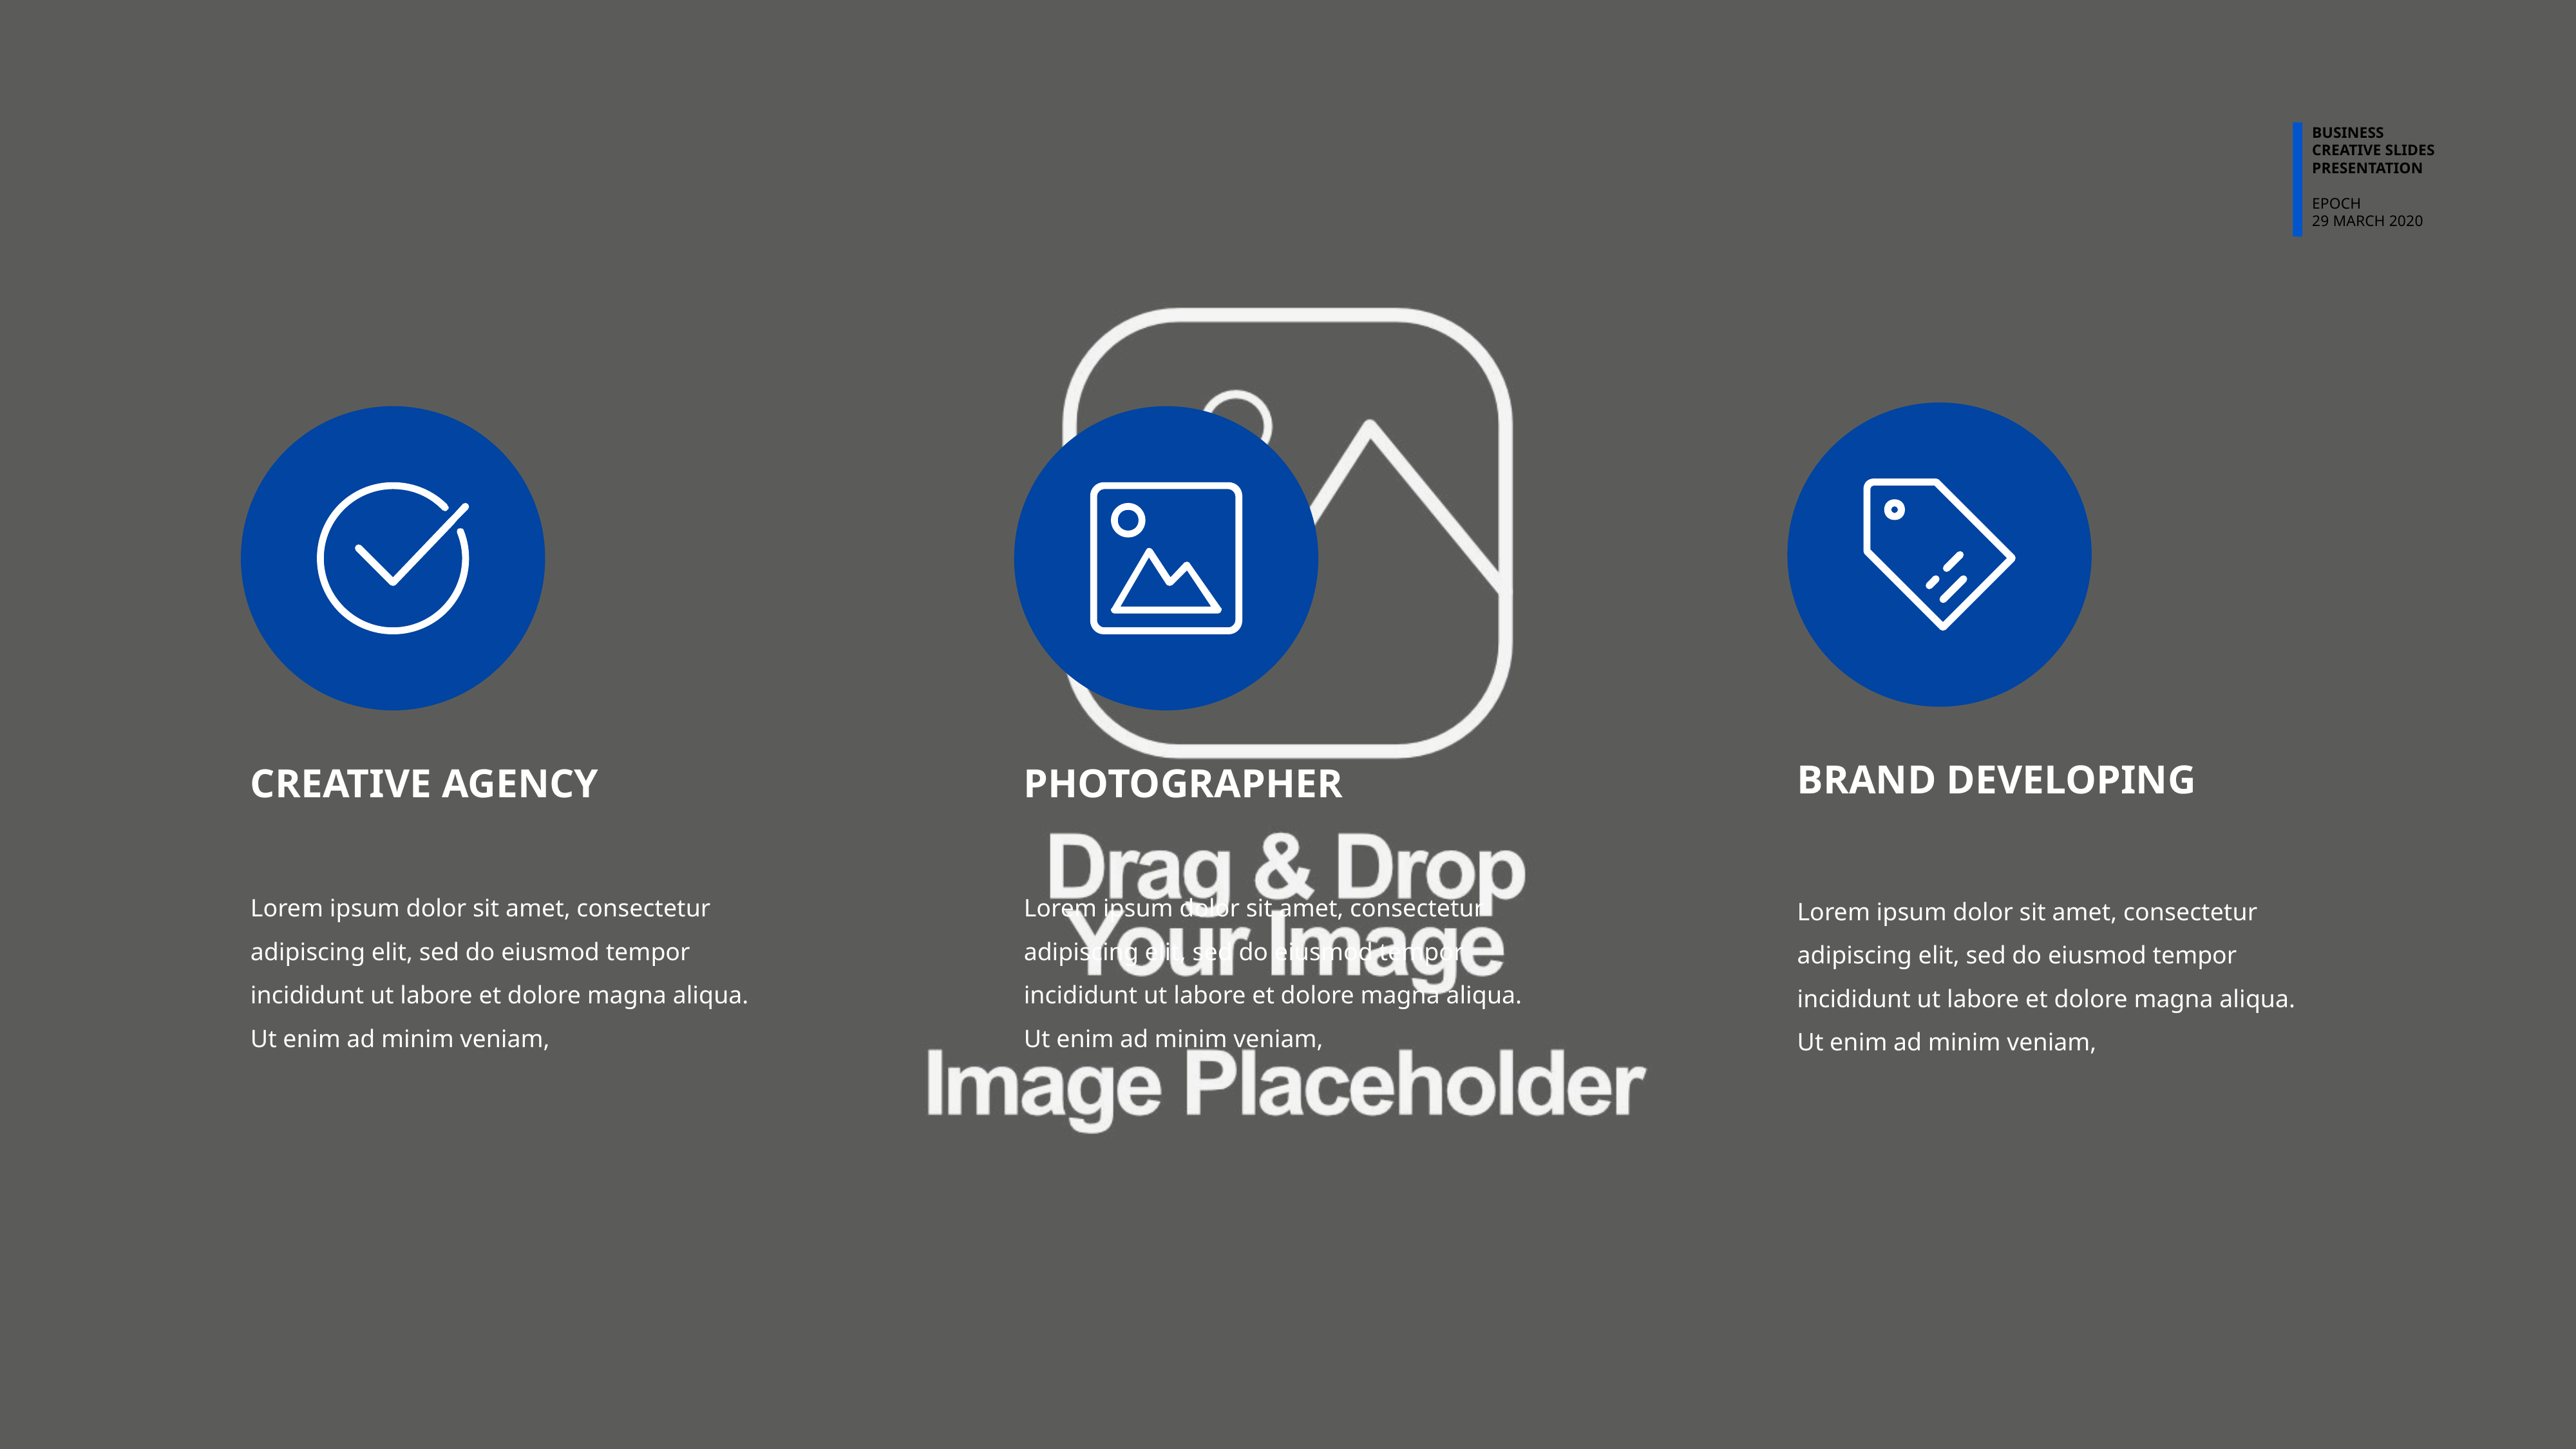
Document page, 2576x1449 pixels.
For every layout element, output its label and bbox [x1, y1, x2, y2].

picture [0, 0, 2576, 1449]
text_box [2293, 113, 2463, 246]
